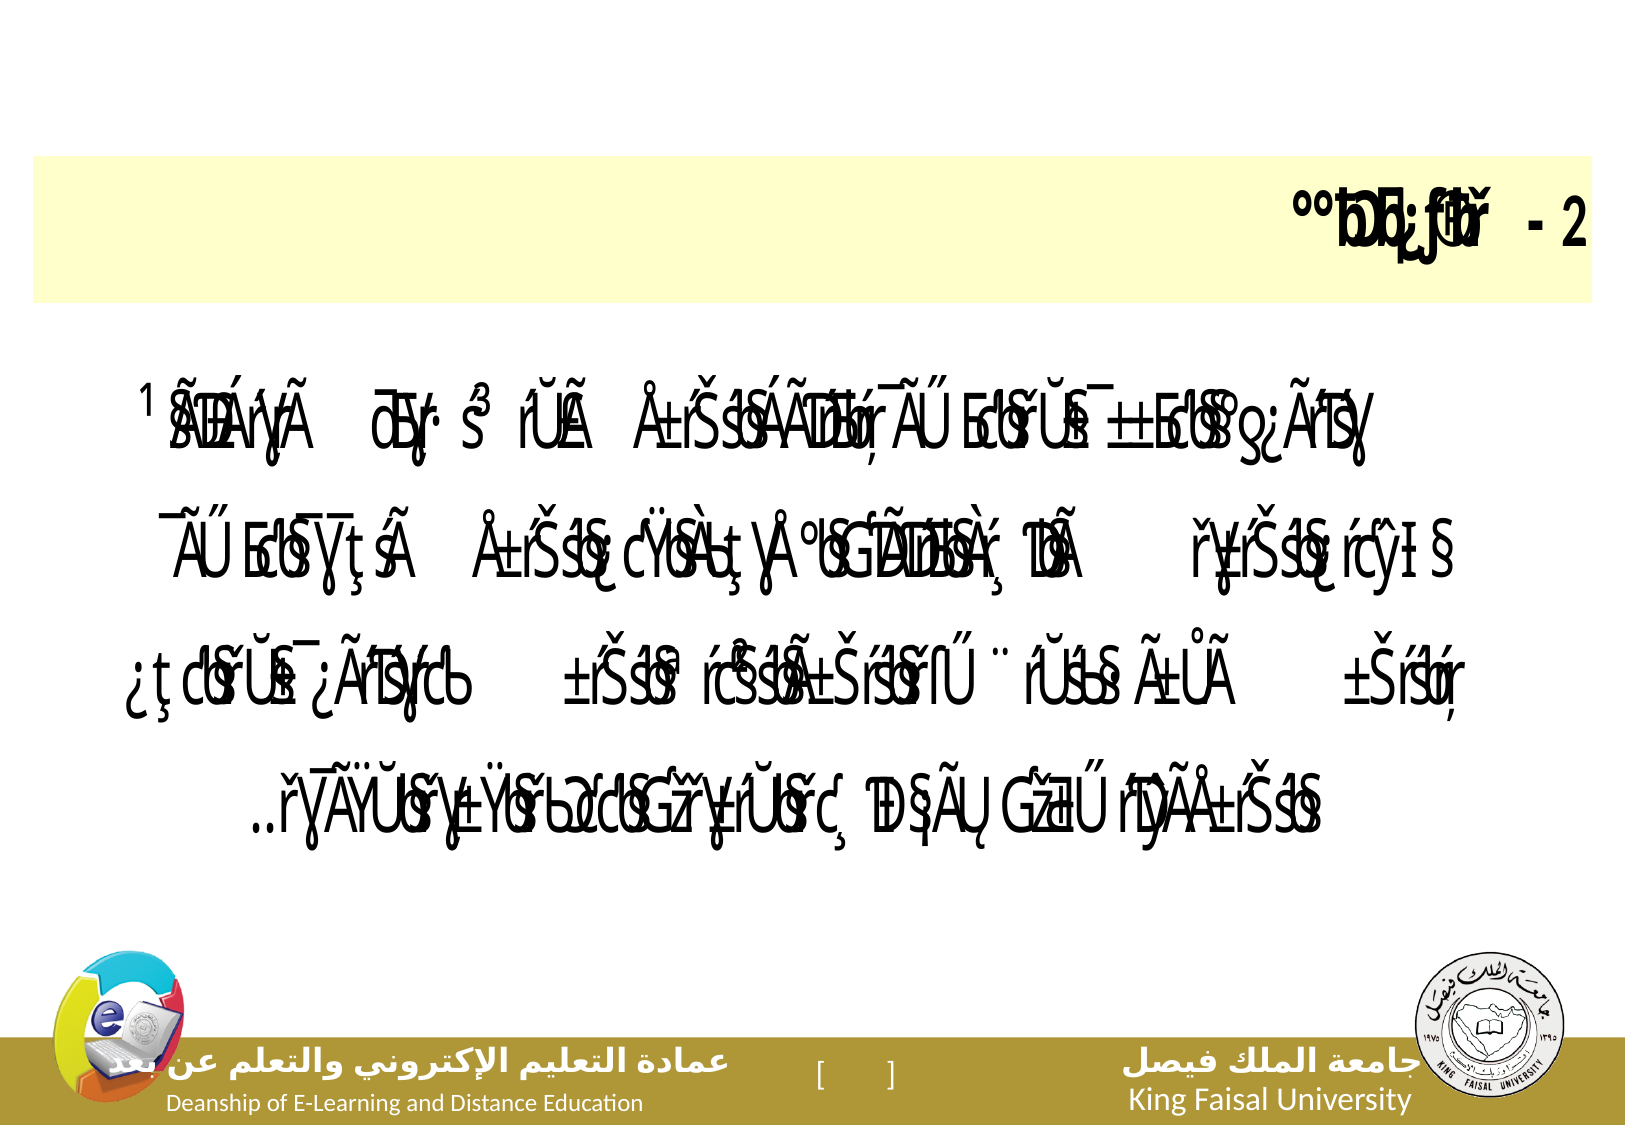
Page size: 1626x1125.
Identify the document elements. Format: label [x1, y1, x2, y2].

picture [1412, 949, 1567, 1100]
picture [32, 89, 1593, 870]
picture [170, 1097, 178, 1104]
picture [50, 949, 188, 1104]
